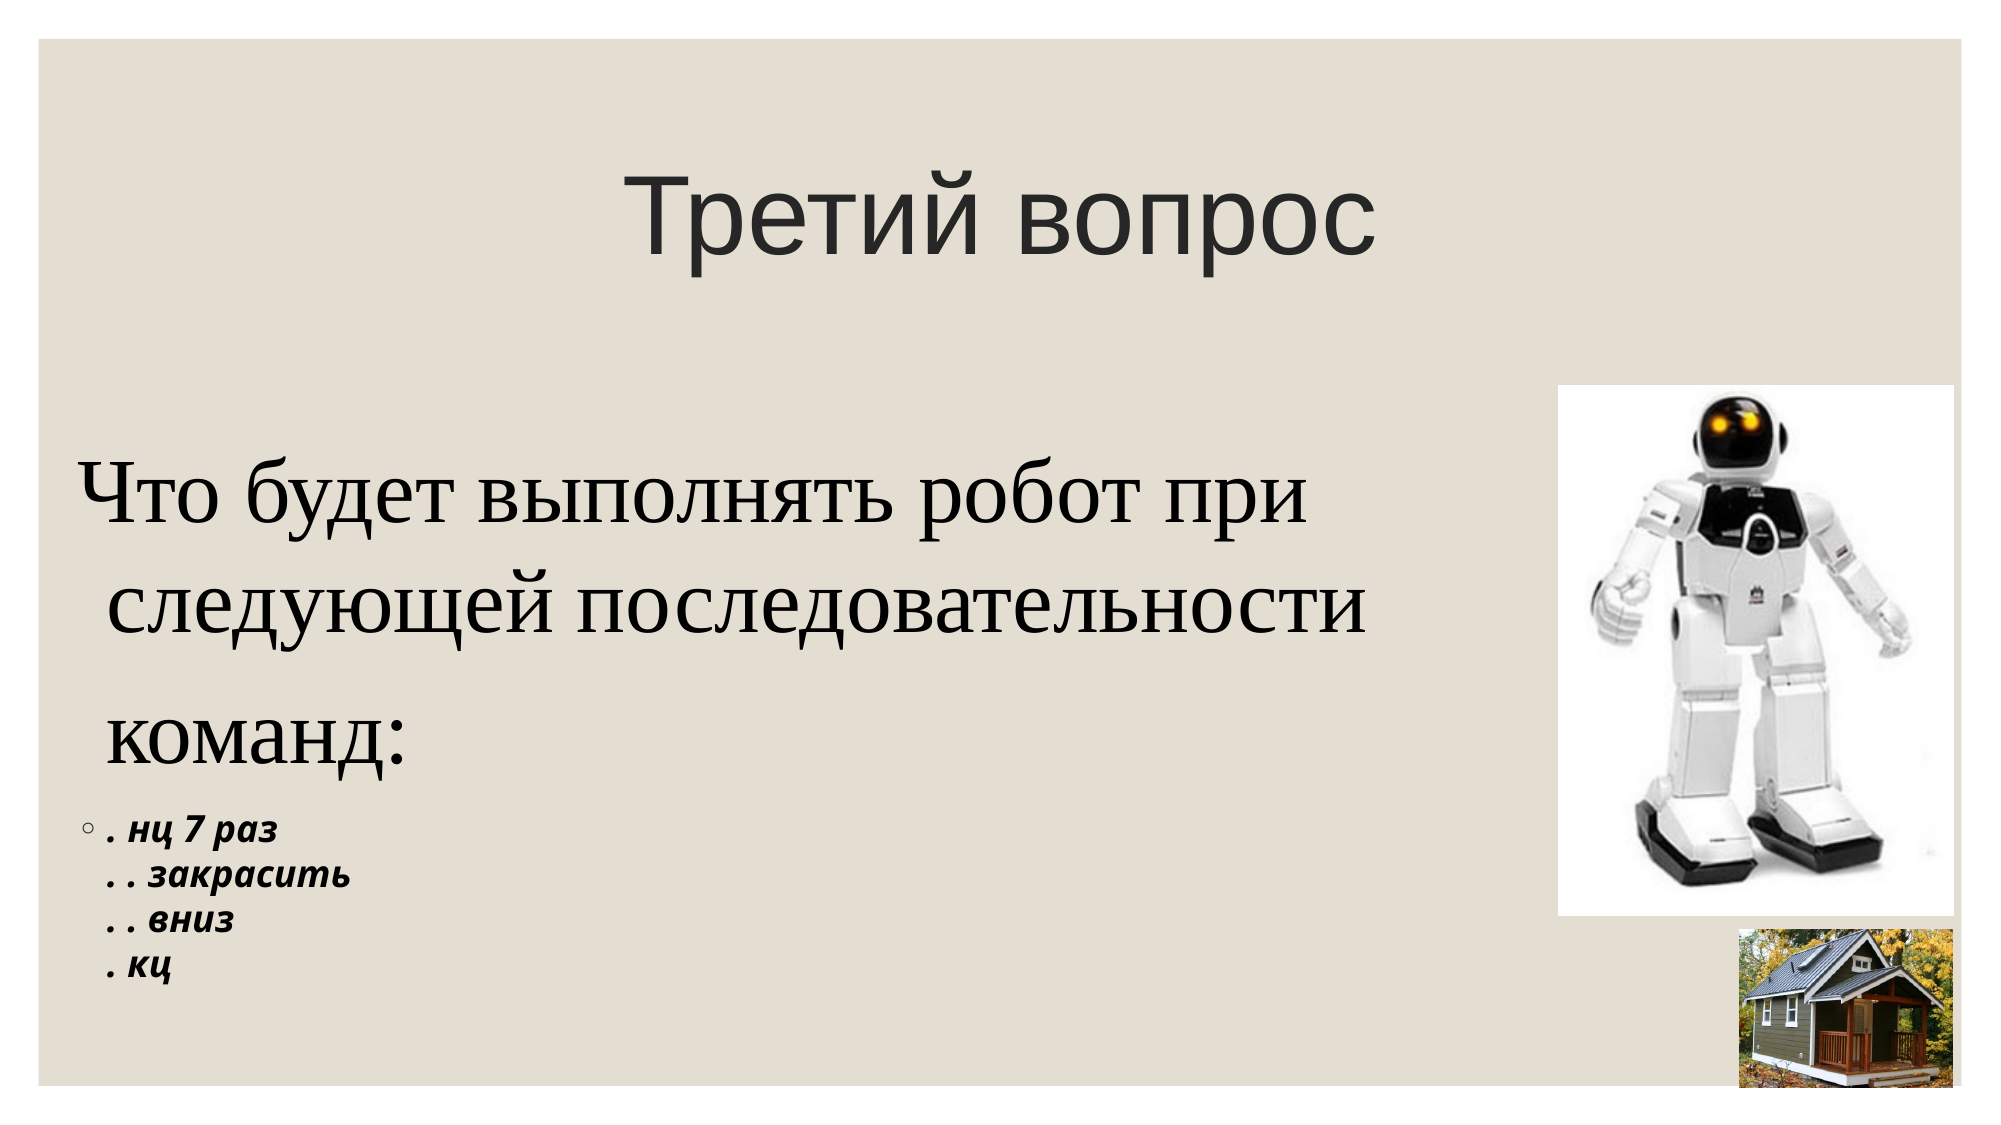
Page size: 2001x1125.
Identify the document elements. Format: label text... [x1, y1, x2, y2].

picture [1739, 929, 1953, 1088]
picture [1557, 385, 1954, 916]
list Что будет выполнять робот при следующей последовательности команд: . нц 7 раз . . закрасить . . вниз . кц [61, 342, 1513, 1074]
title Третий вопрос [174, 105, 1826, 331]
